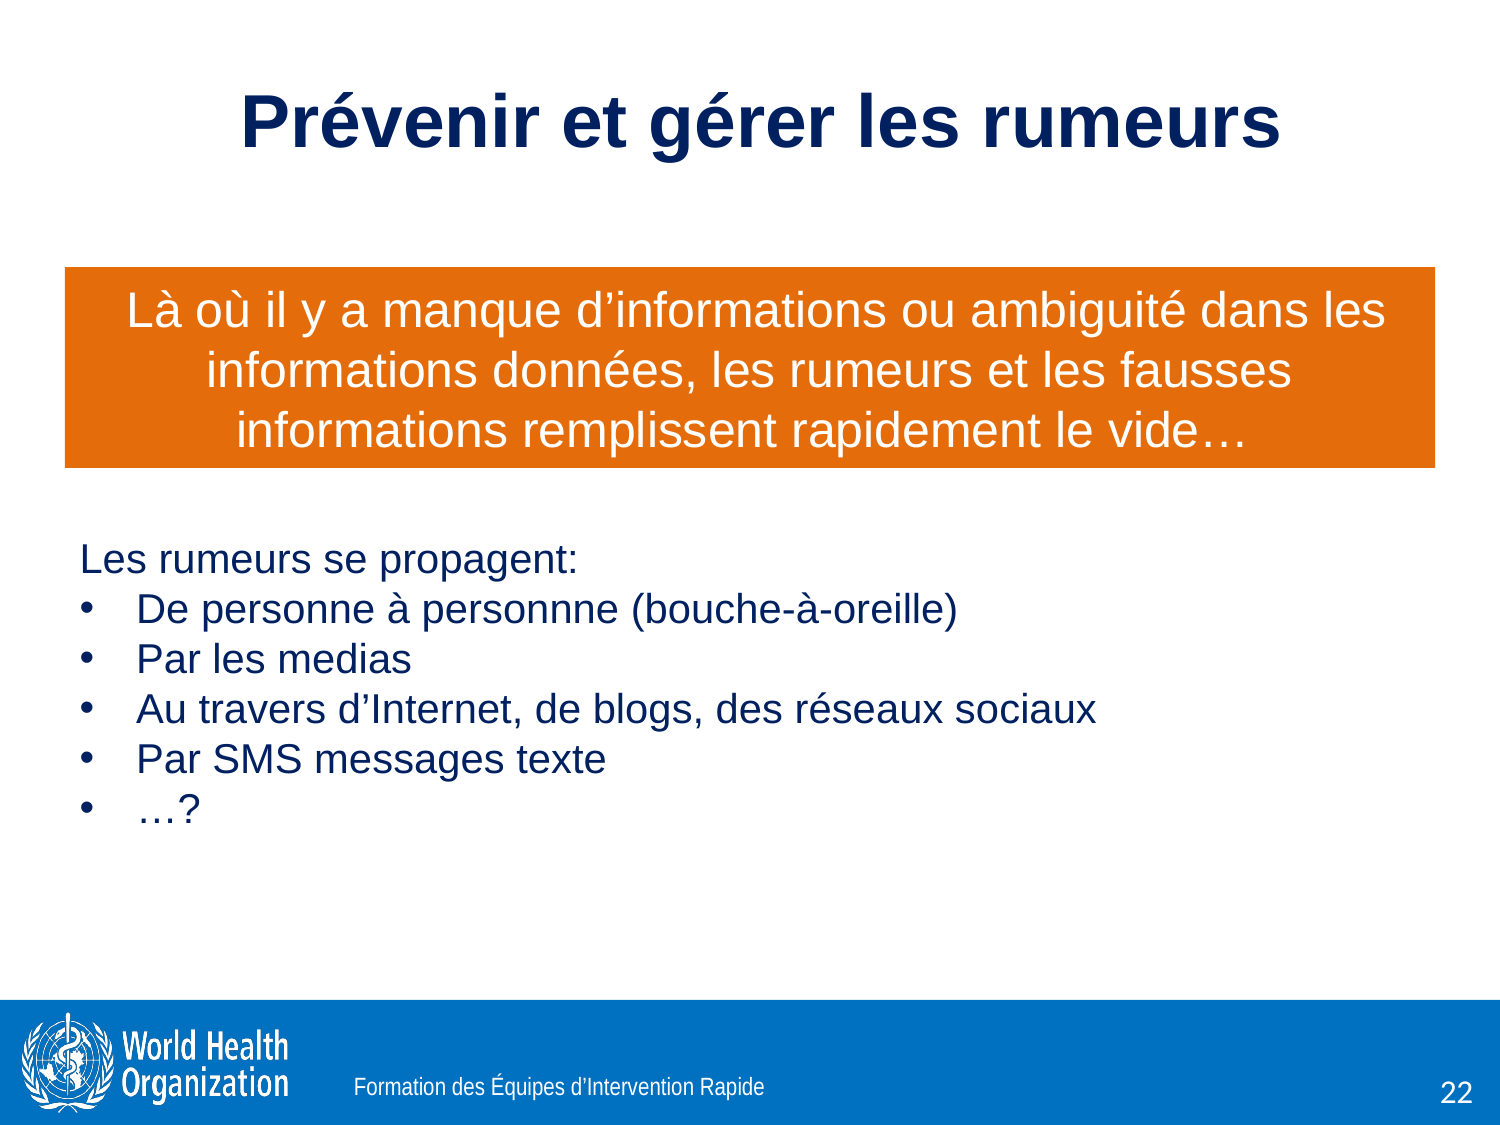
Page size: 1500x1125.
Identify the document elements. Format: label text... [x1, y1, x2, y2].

text_box Prévenir et gérer les rumeurs [0, 66, 1500, 170]
text_box Les rumeurs se propagent: De personne à personnne (bouche-à-oreille) Par les medias Au travers d’Internet, de blogs, des réseaux sociaux Par SMS messages texte …? [64, 524, 1424, 890]
picture [21, 1012, 288, 1113]
title Là où il y a manque d’informations ou ambiguité dans les informations données, les rumeurs et les fausses informations remplissent rapidement le vide… [64, 267, 1436, 468]
